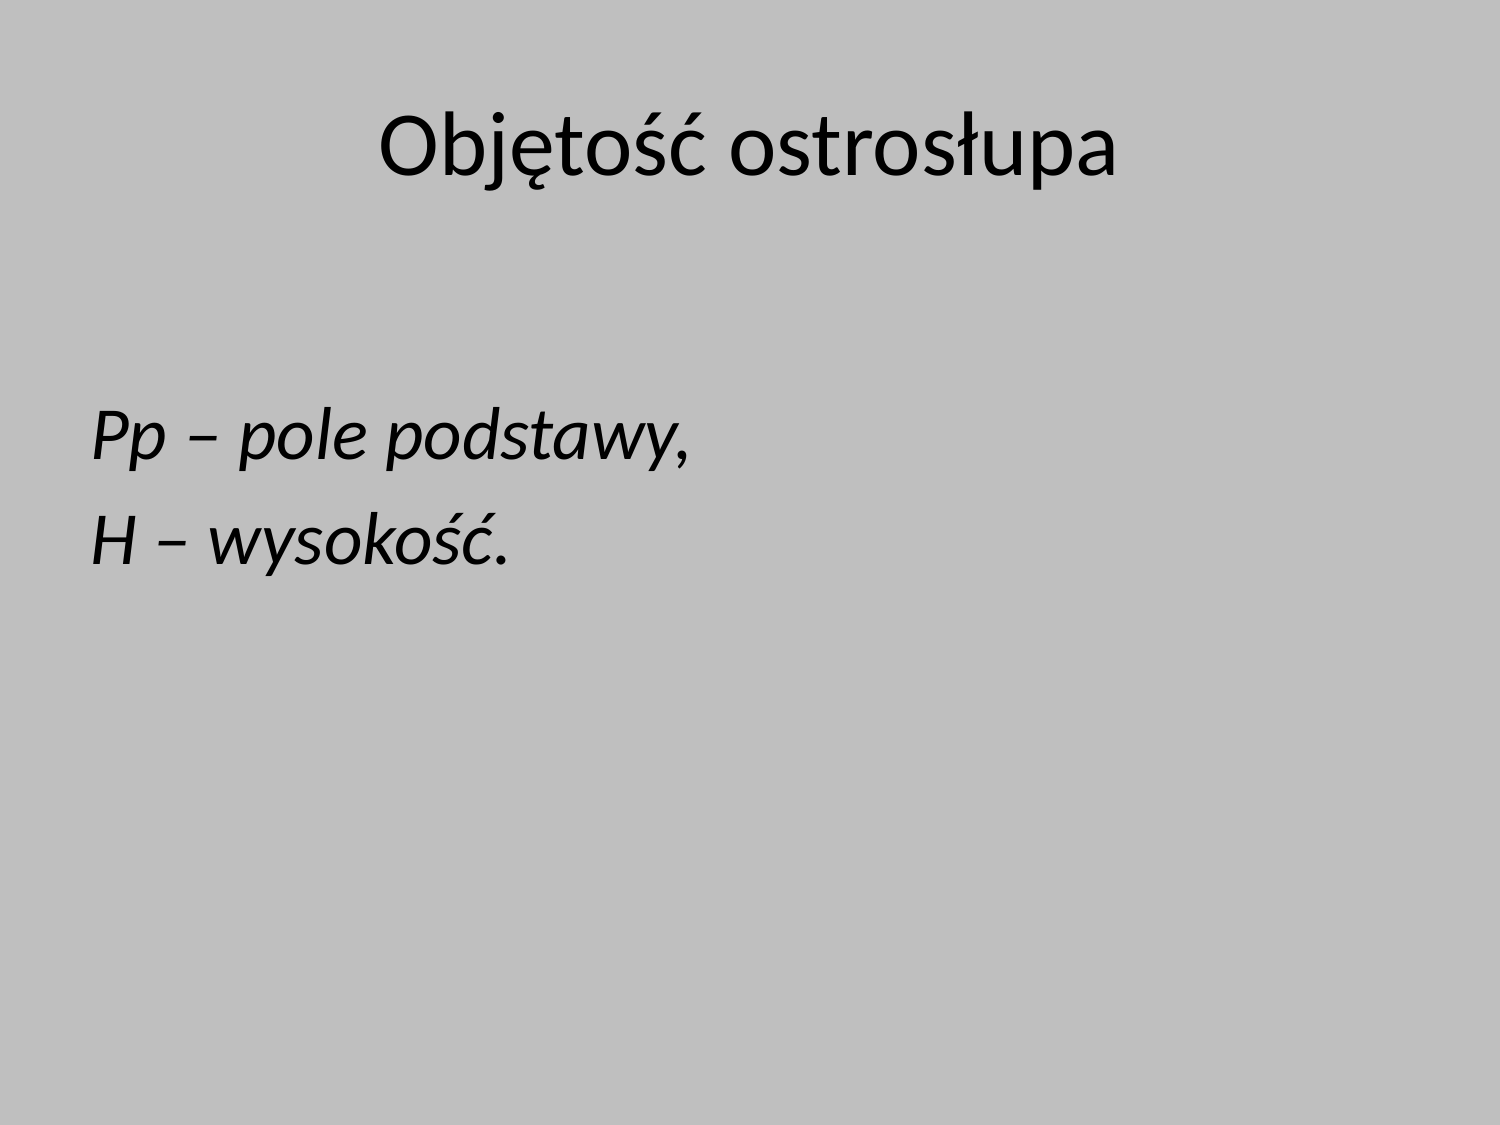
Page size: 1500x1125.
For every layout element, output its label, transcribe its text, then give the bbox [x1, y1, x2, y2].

title Objętość ostrosłupa [75, 45, 1425, 233]
